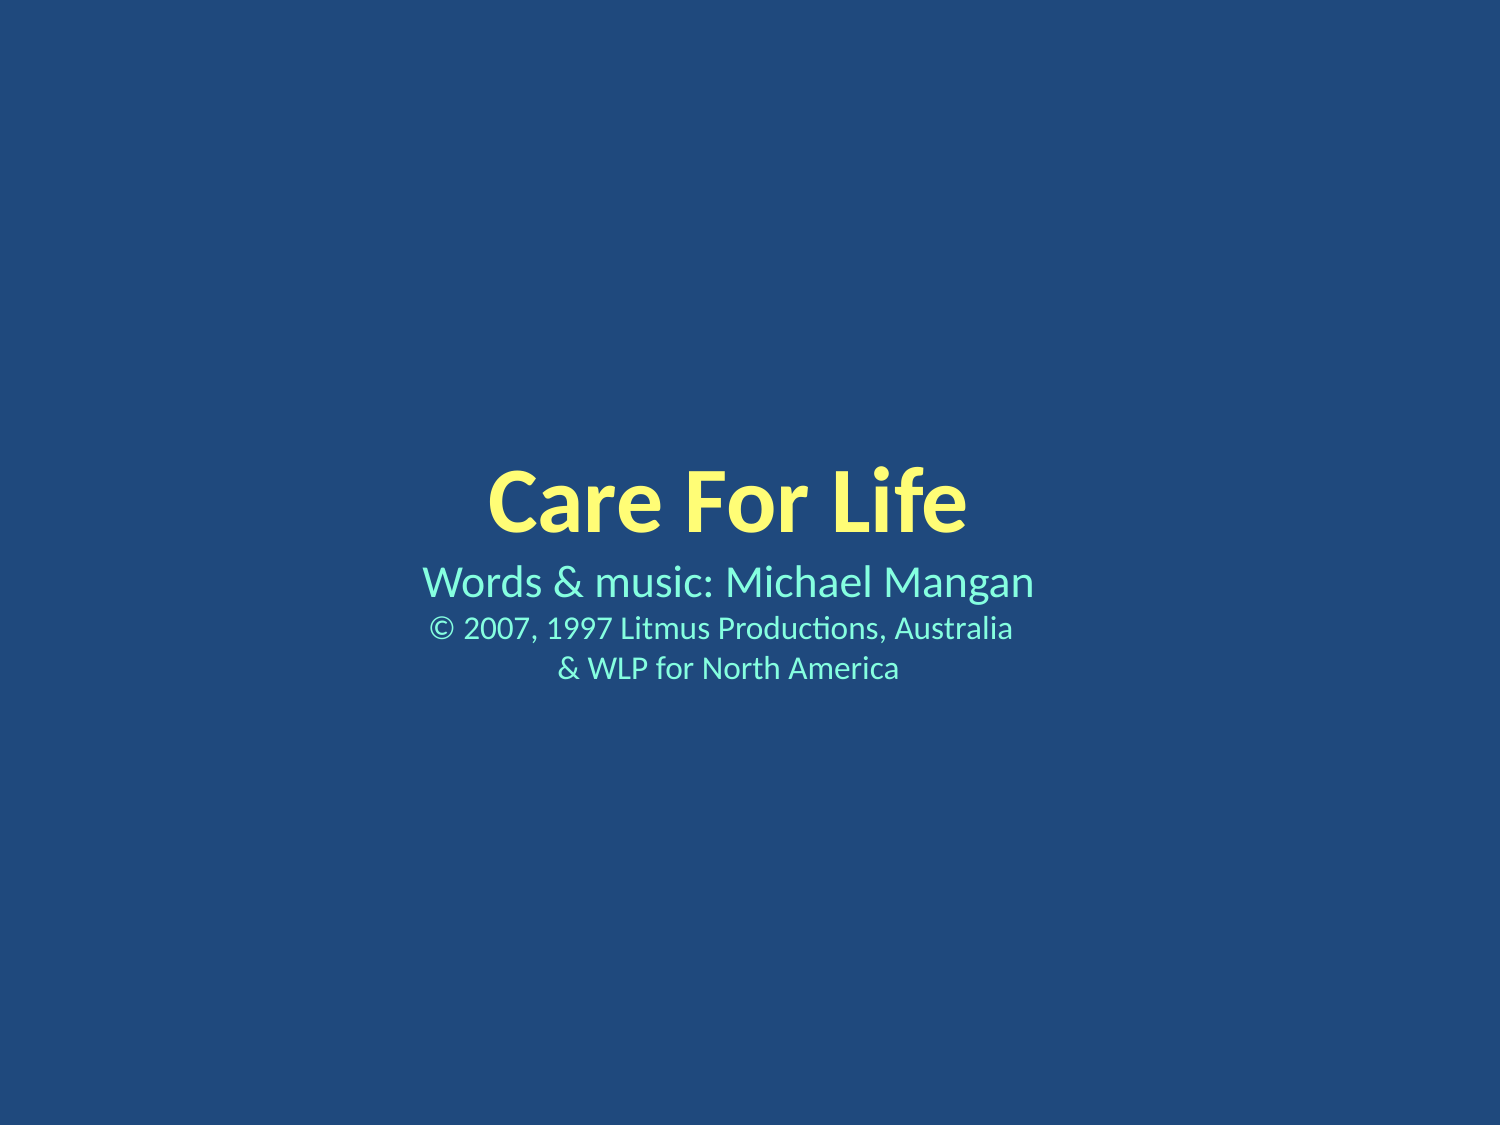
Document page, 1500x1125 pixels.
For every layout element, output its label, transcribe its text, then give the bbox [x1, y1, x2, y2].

text_box Care For Life Words & music: Michael Mangan © 2007, 1997 Litmus Productions, Australia & WLP for North America [41, 403, 1417, 722]
